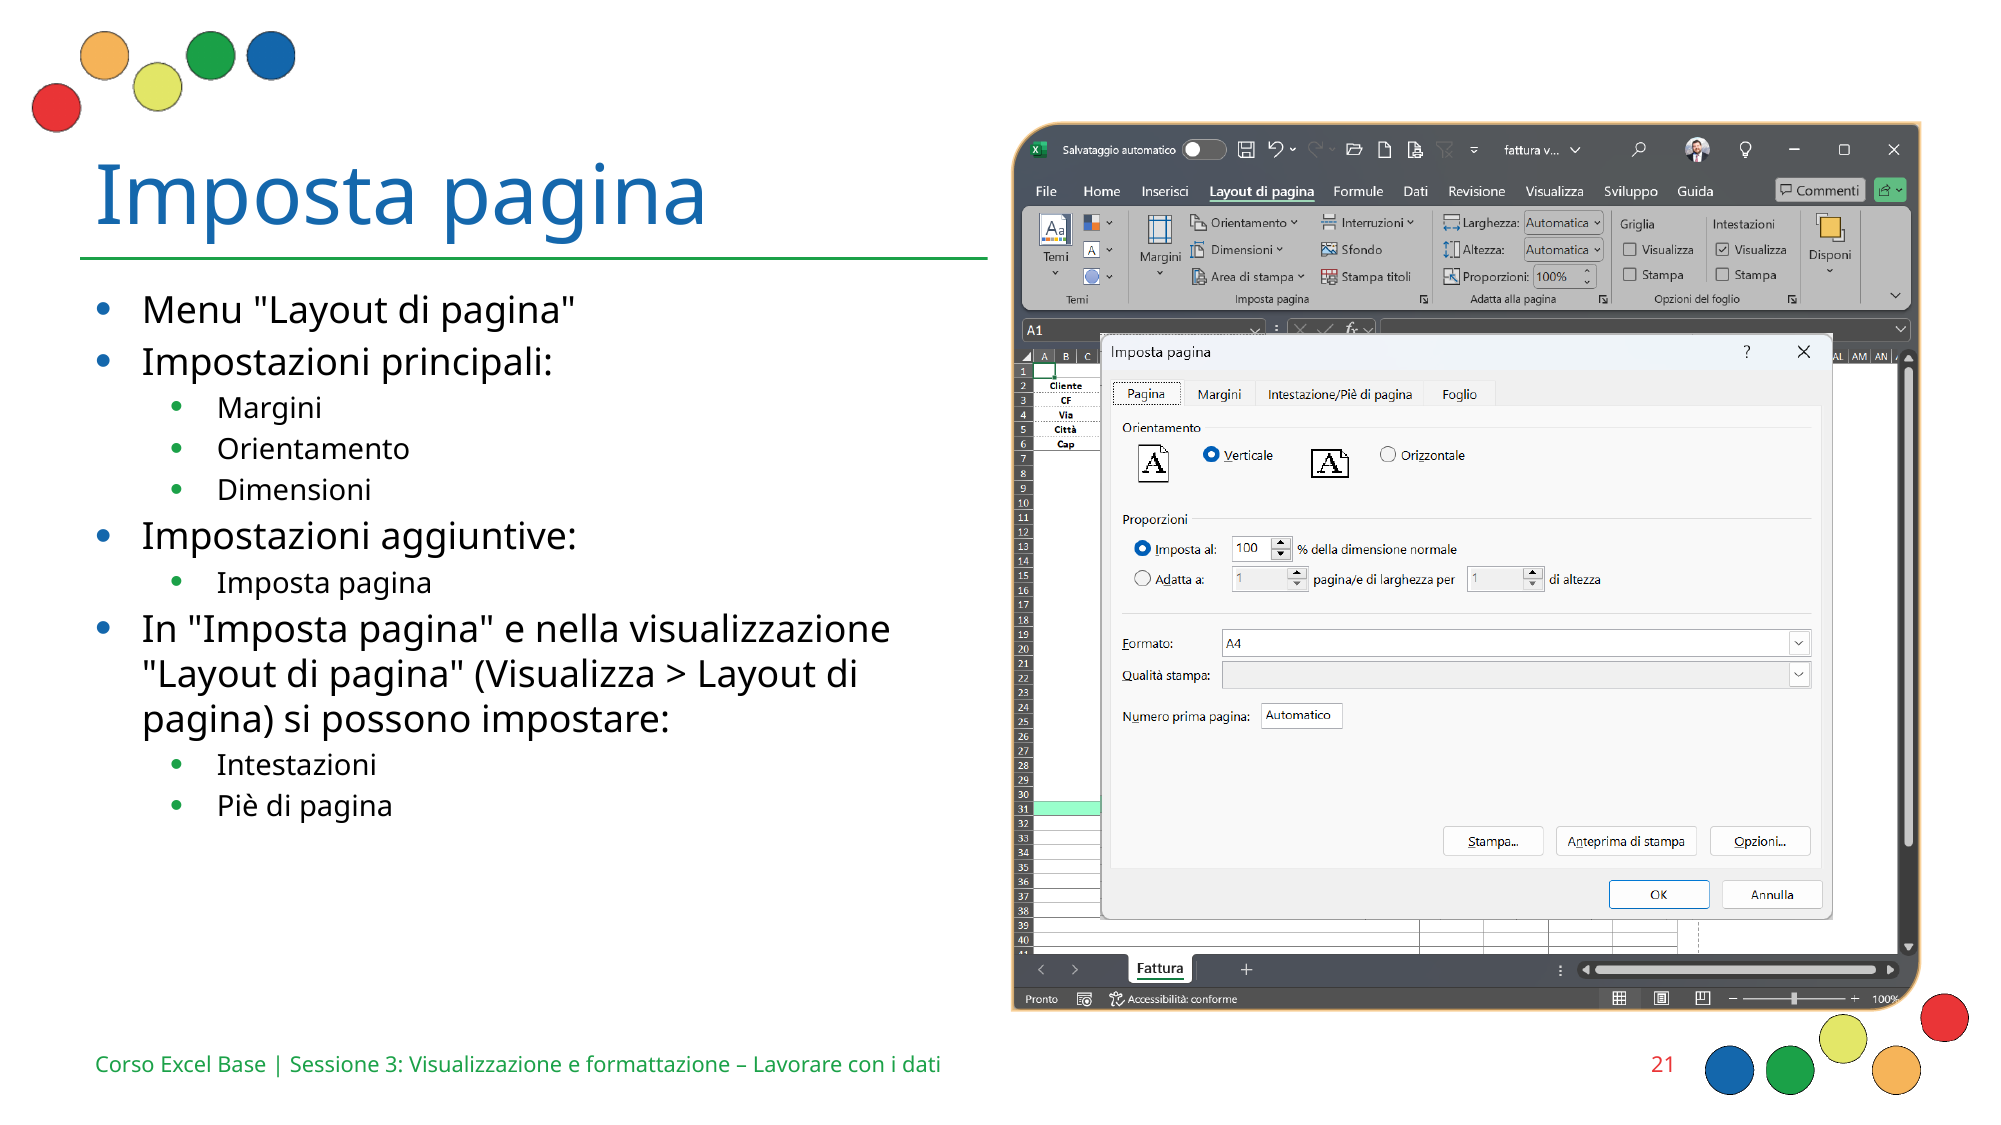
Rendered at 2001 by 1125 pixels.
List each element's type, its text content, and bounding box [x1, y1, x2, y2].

footer Corso Excel Base | Sessione 3: Visualizzazione e formattazione – Lavorare con i dati [80, 1035, 1571, 1096]
picture [29, 30, 295, 135]
list Menu "Layout di pagina" Impostazioni principali: Margini Orientamento Dimensioni Impostazioni aggiuntive: Imposta pagina In "Imposta pagina" e nella visualizzazione "Layout di pagina" (Visualizza > Layout di pagina) si possono impostare: Intestazioni Piè di pagina [80, 278, 988, 1011]
slide_number 21 [1583, 1035, 1692, 1096]
title Imposta pagina [80, 123, 988, 259]
picture [1012, 122, 1971, 1096]
